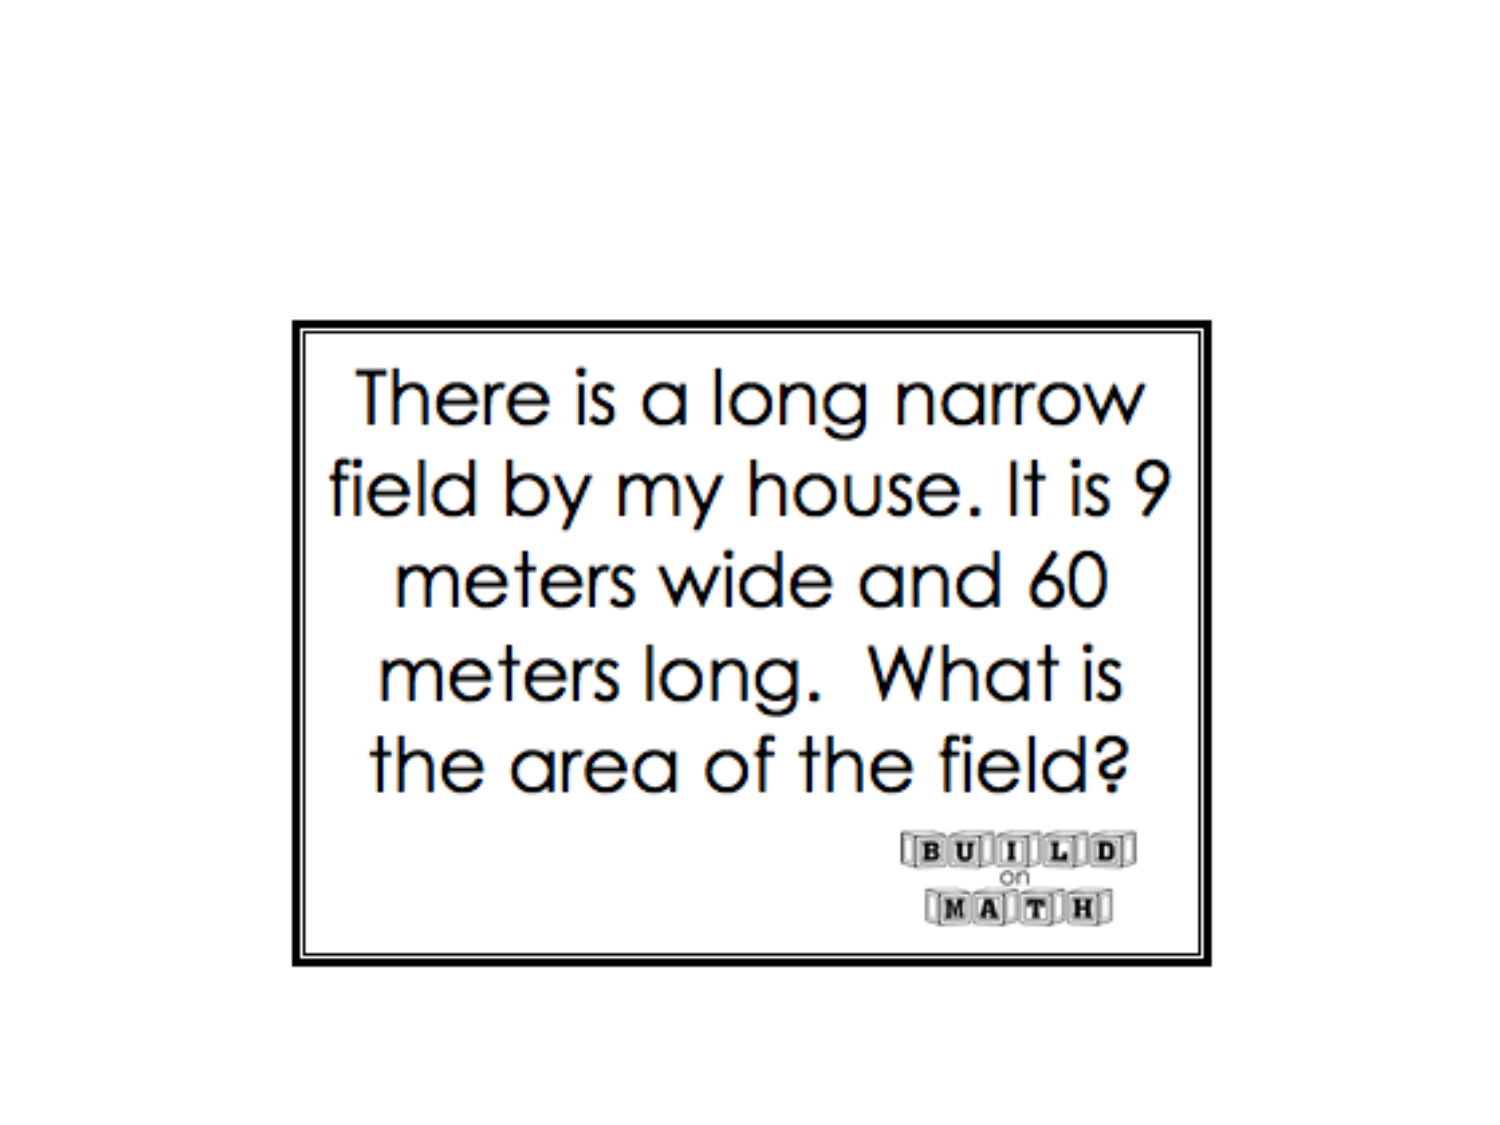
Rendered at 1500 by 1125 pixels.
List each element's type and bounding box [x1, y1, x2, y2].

list [74, 262, 1426, 1006]
